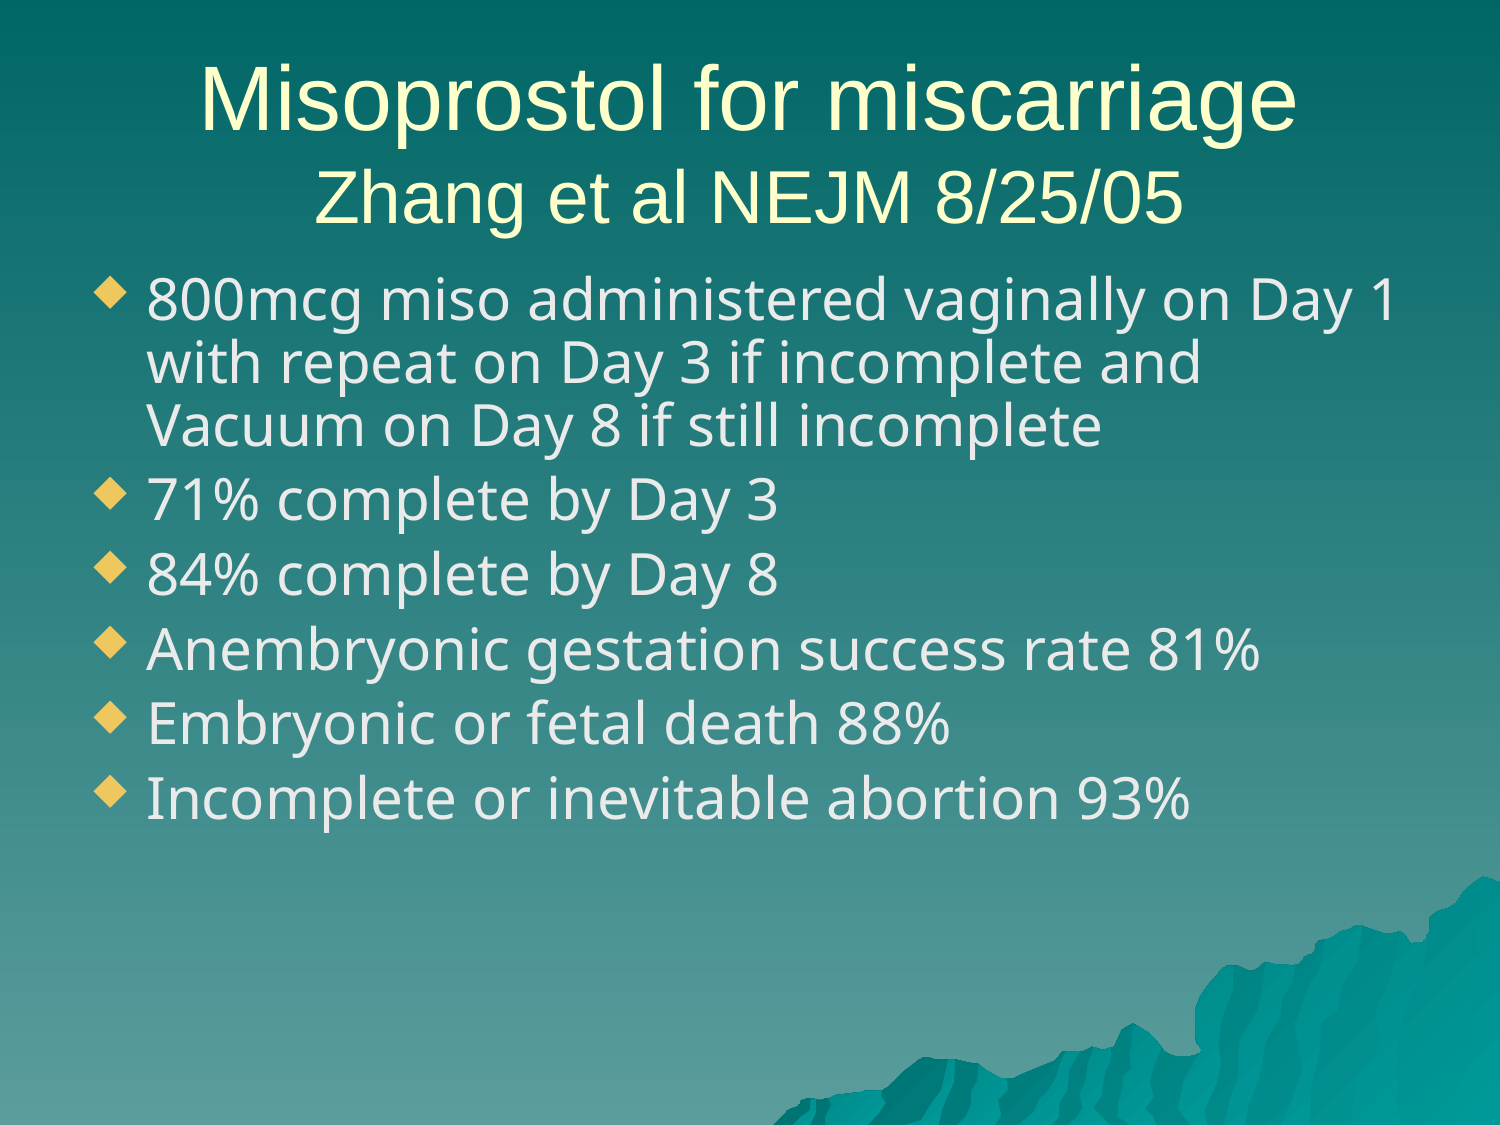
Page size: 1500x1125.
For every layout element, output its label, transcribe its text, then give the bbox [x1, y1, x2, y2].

list 800mcg miso administered vaginally on Day 1 with repeat on Day 3 if incomplete and Vacuum on Day 8 if still incomplete 71% complete by Day 3 84% complete by Day 8 Anembryonic gestation success rate 81% Embryonic or fetal death 88% Incomplete or inevitable abortion 93% [74, 262, 1426, 1006]
title Misoprostol for miscarriage Zhang et al NEJM 8/25/05 [74, 45, 1426, 233]
